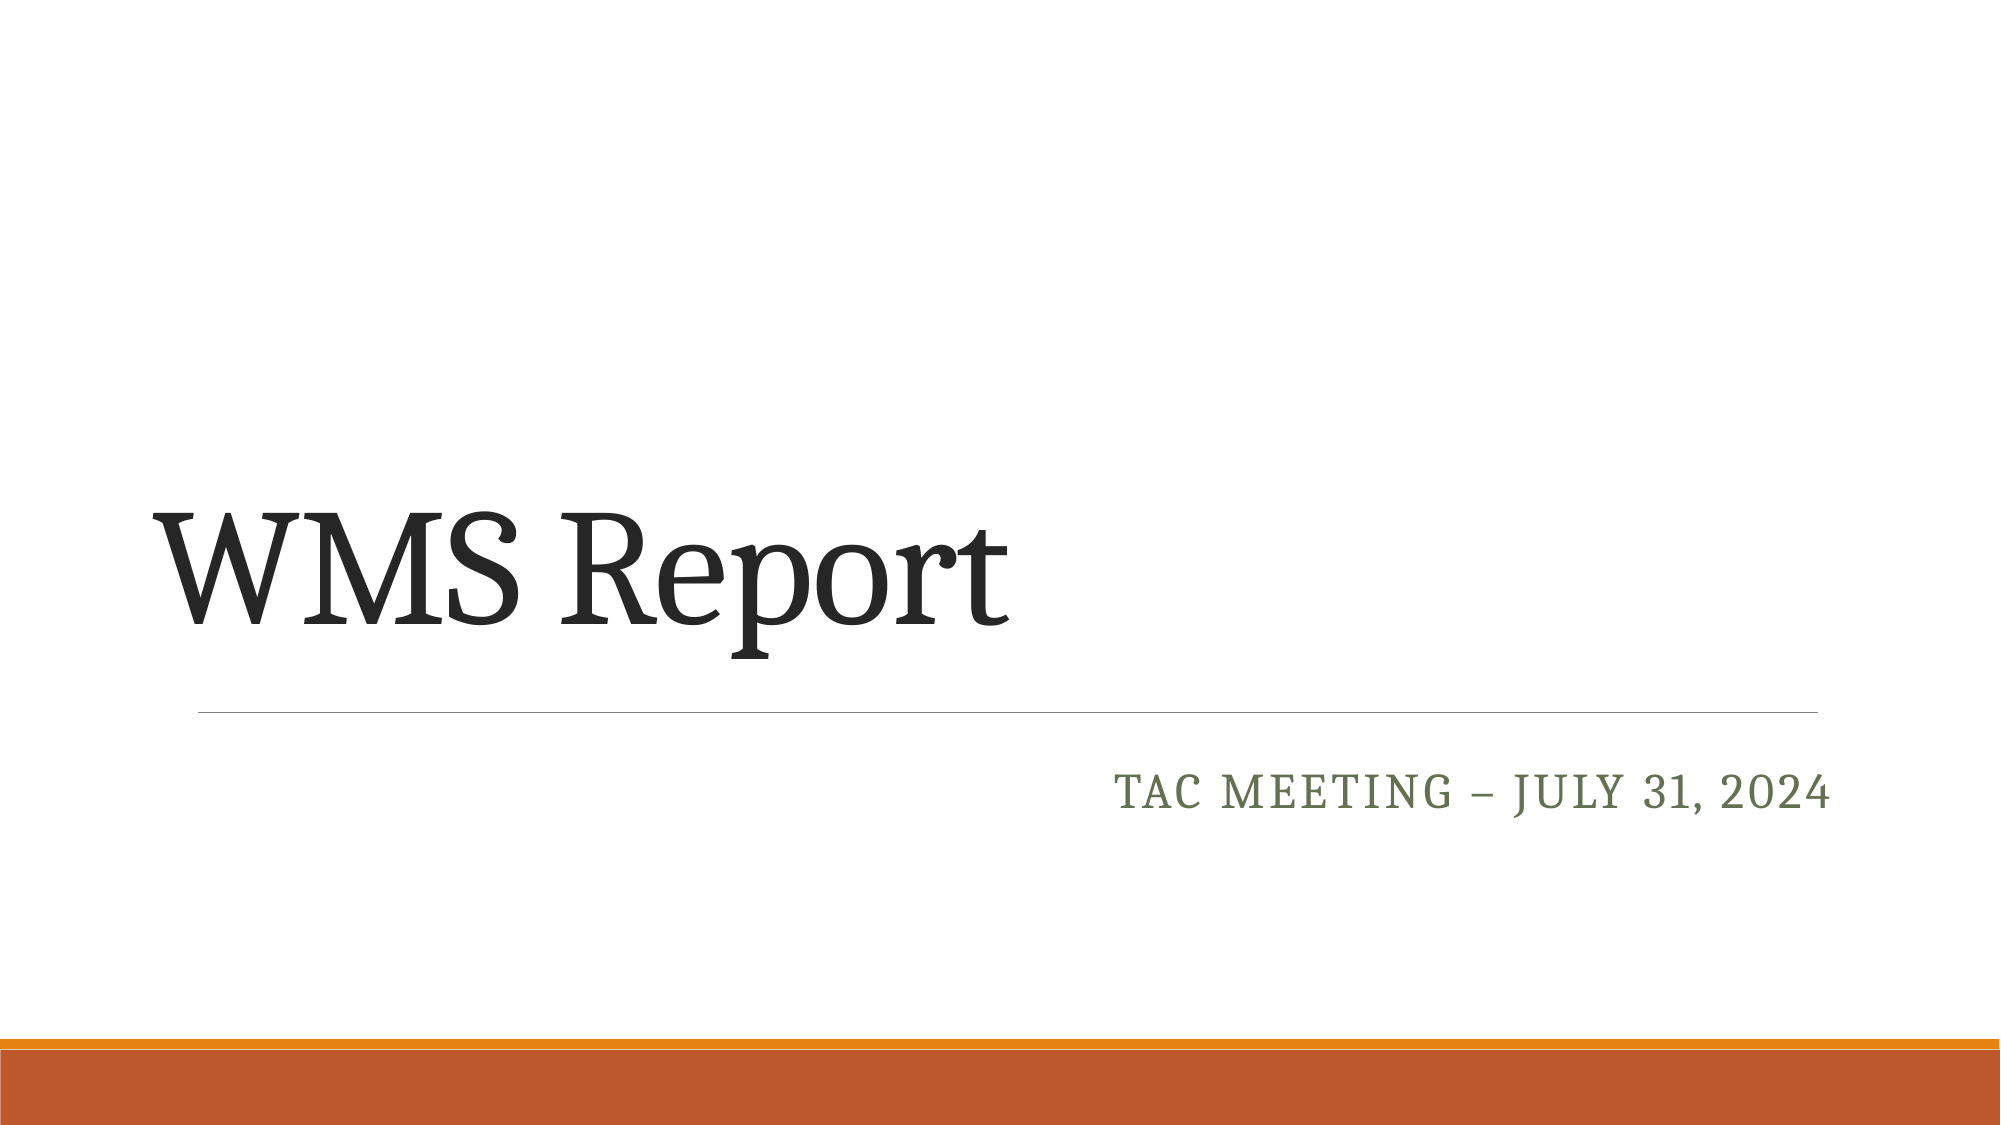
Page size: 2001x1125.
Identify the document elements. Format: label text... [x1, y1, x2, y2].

title WMS Report [137, 179, 1861, 667]
subtitle TAC Meeting – July 31, 2024 [667, 757, 1862, 946]
